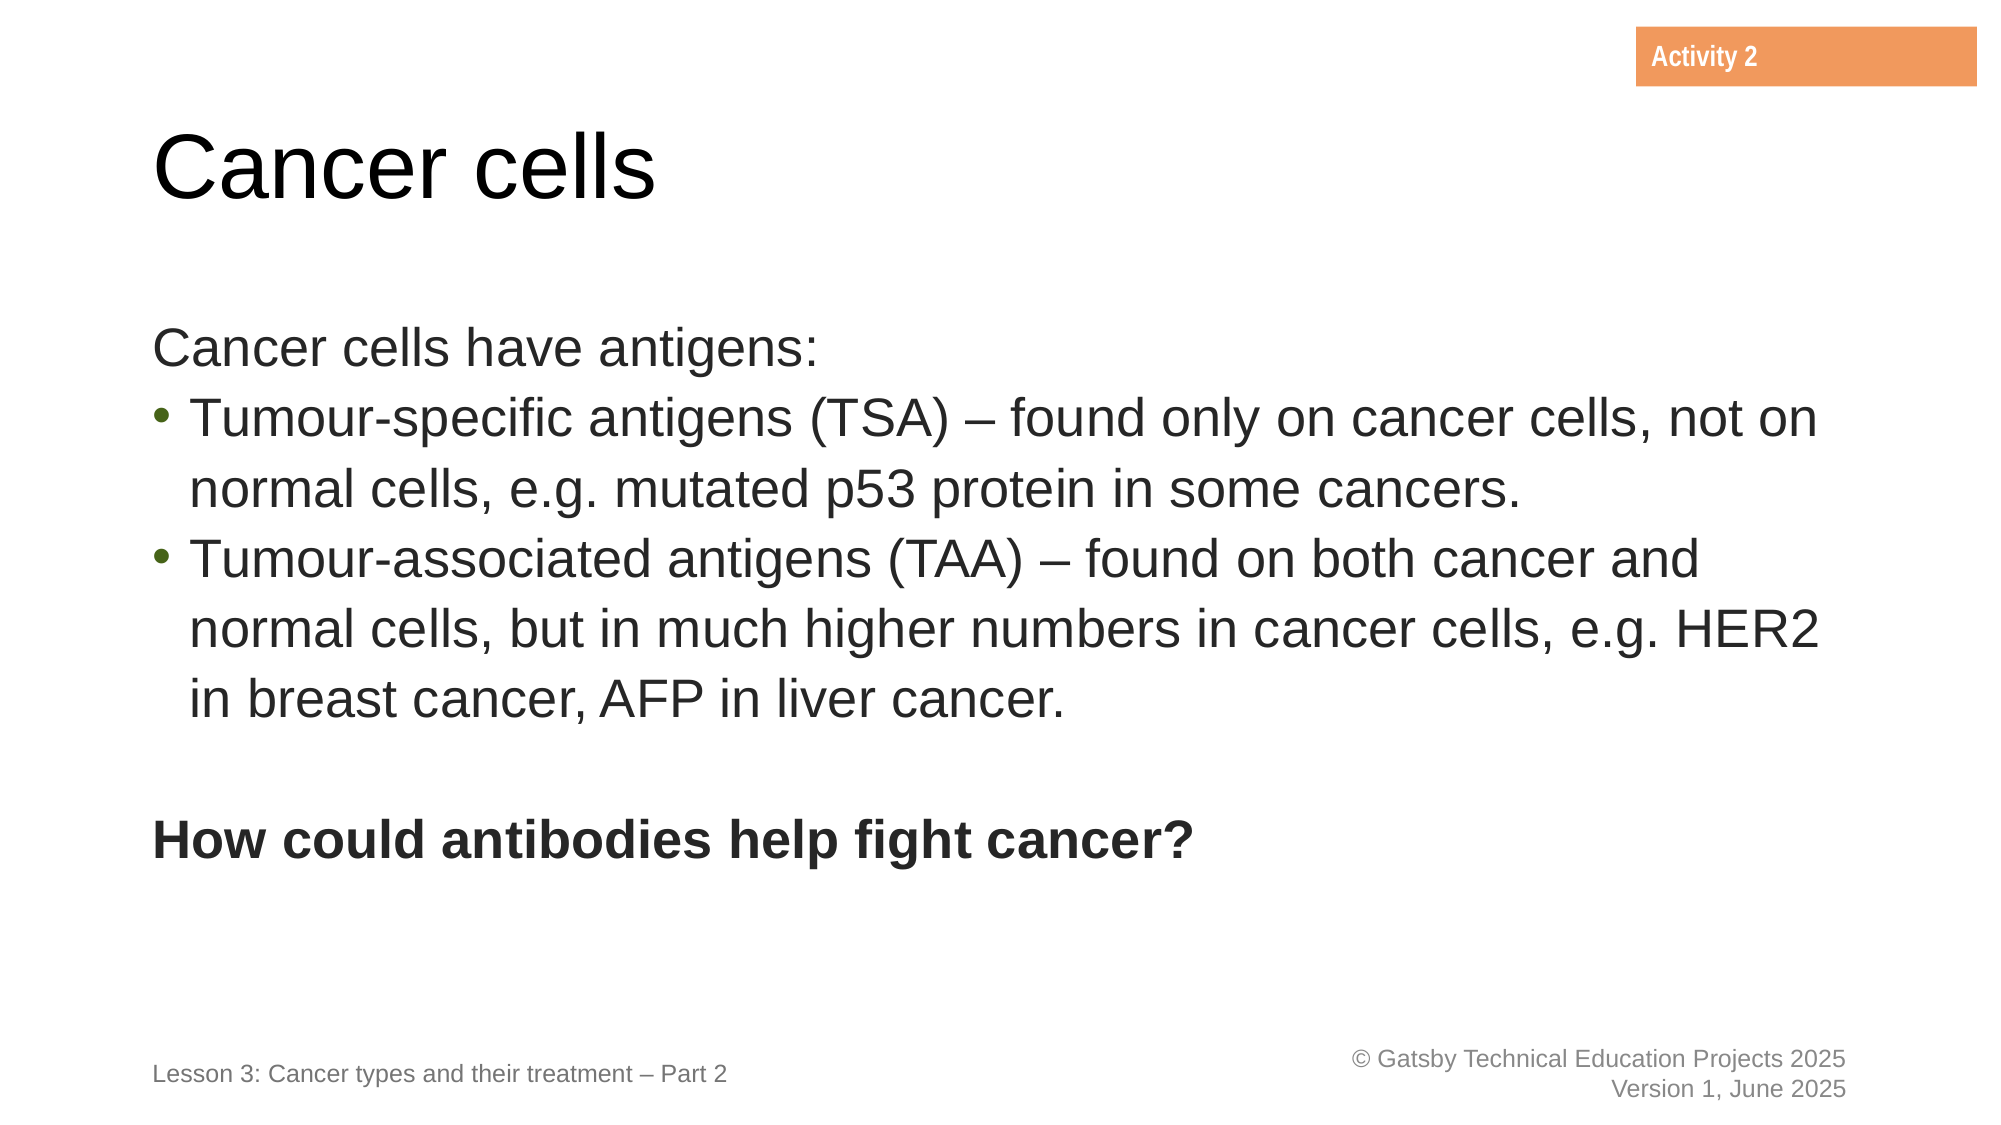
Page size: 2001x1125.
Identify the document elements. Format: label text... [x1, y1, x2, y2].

list Activity 2 [1636, 26, 1977, 87]
text_box Cancer cells have antigens: Tumour-specific antigens (TSA) – found only on cancer cells, not on normal cells, e.g. mutated p53 protein in some cancers. Tumour-associated antigens (TAA) – found on both cancer and normal cells, but in much higher numbers in cancer cells, e.g. HER2 in breast cancer, AFP in liver cancer. How could antibodies help fight cancer? [137, 299, 1863, 1014]
title Cancer cells [137, 59, 1863, 278]
